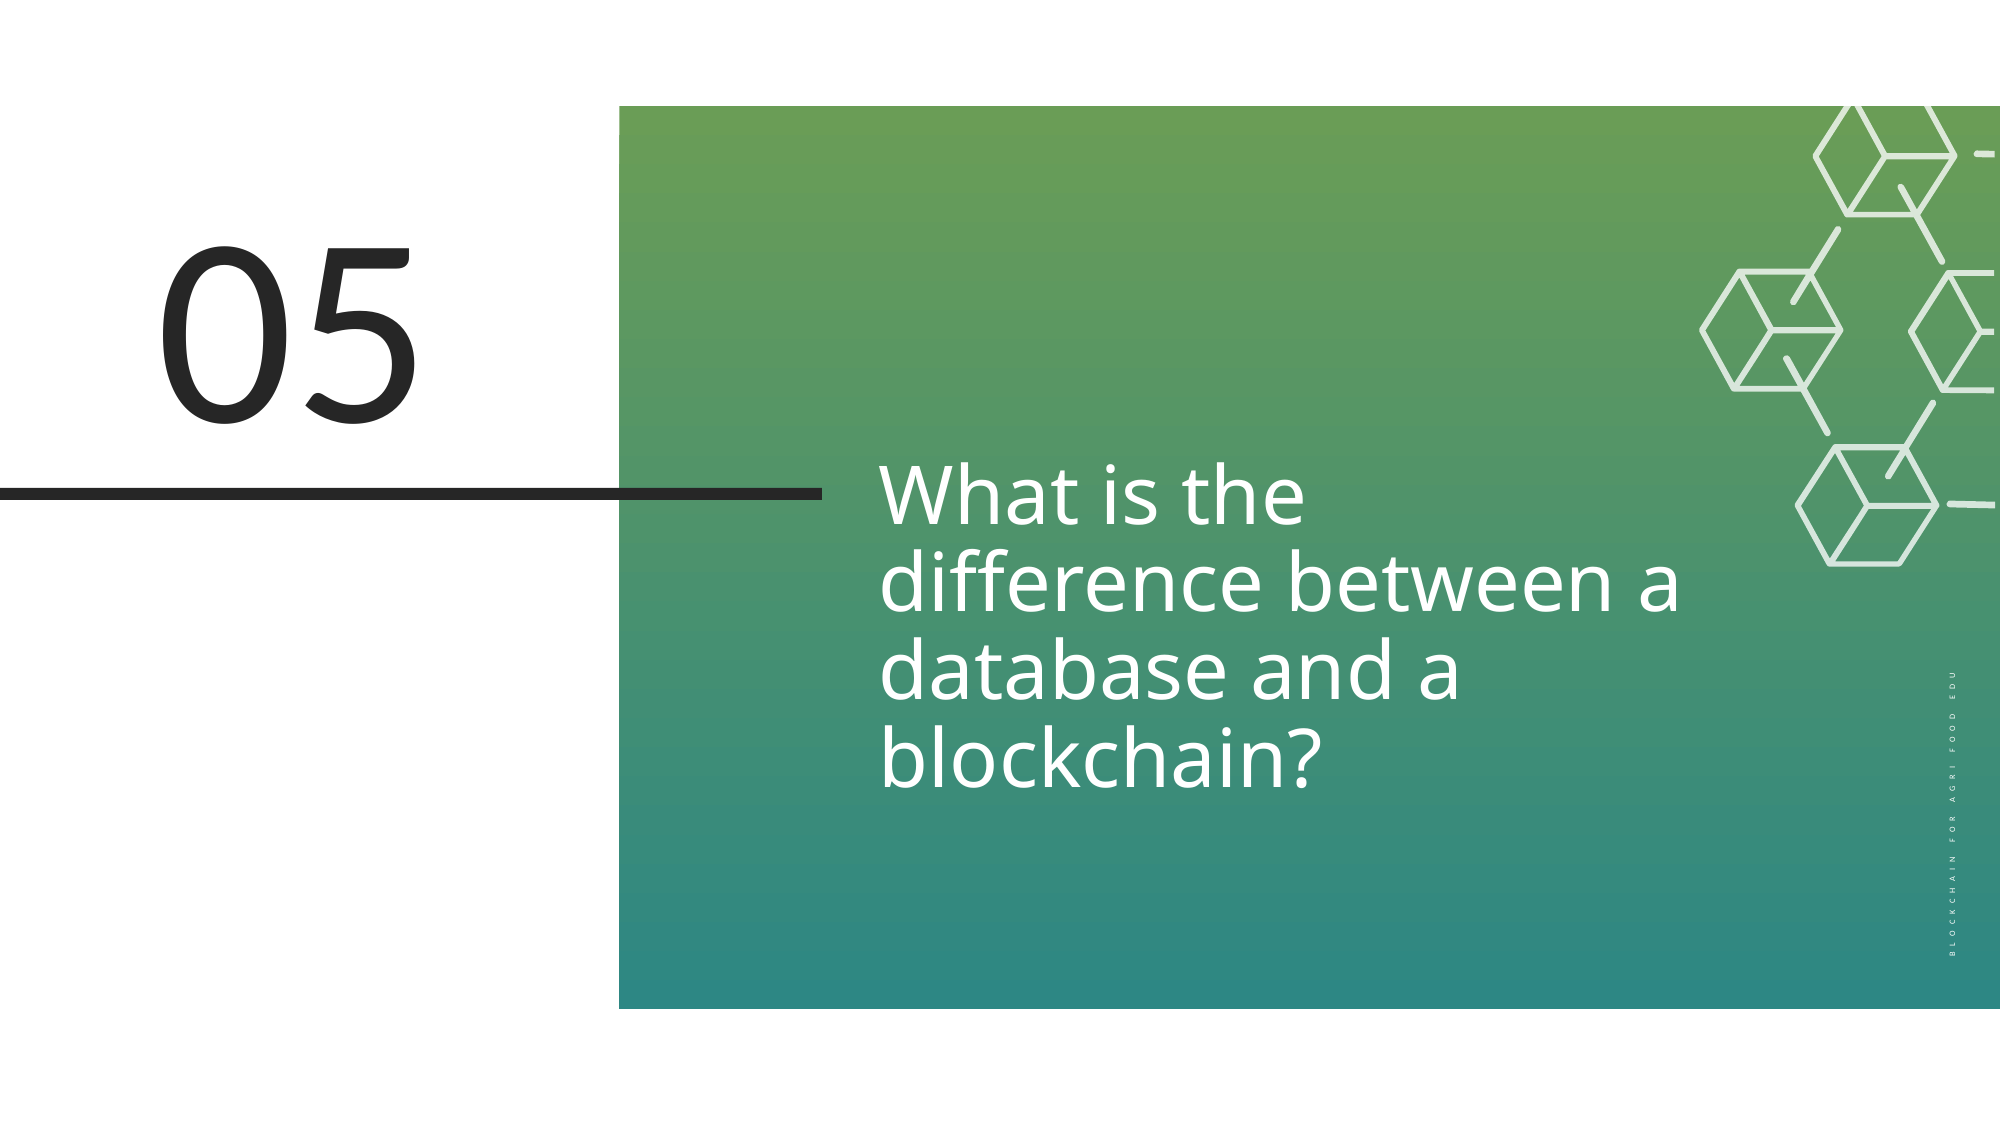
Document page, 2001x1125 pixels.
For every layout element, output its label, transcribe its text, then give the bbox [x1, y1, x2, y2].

list What is the difference between a database and a blockchain? [864, 446, 1709, 899]
list 05 [141, 180, 481, 277]
